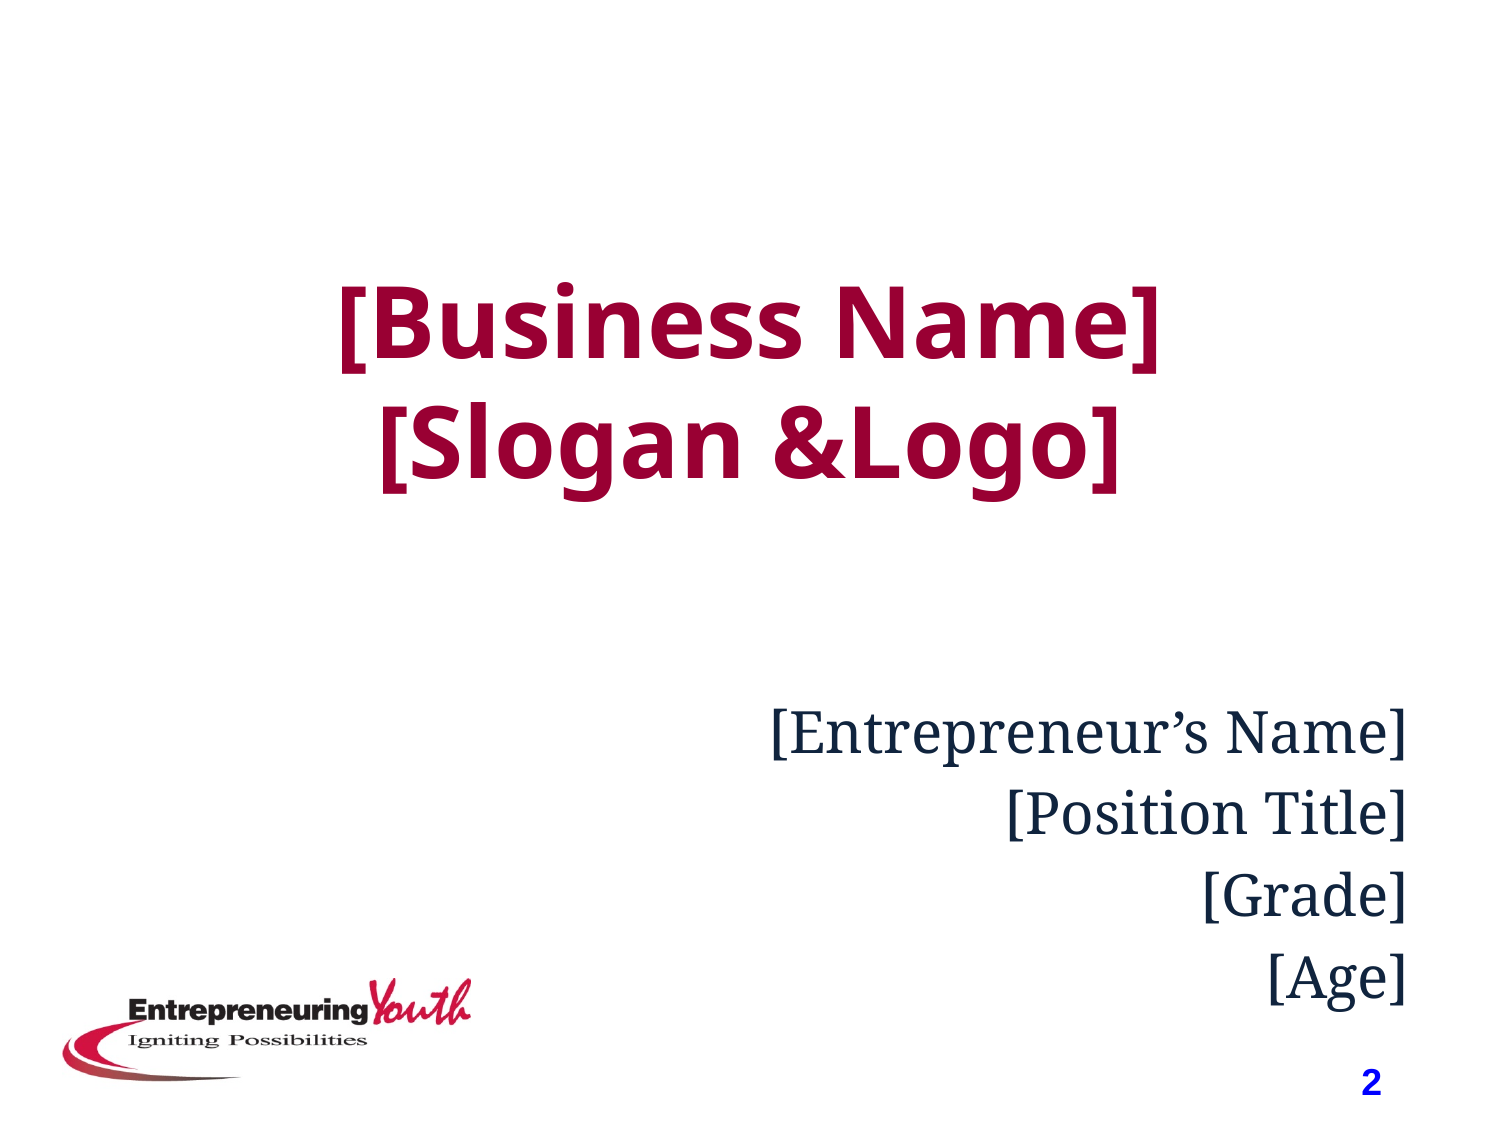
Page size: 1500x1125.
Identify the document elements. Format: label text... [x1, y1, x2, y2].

picture [62, 978, 471, 1095]
list [Entrepreneur’s Name] [Position Title] [Grade] [Age] [74, 687, 1426, 1011]
title [Business Name] [Slogan &Logo] [74, 44, 1426, 687]
